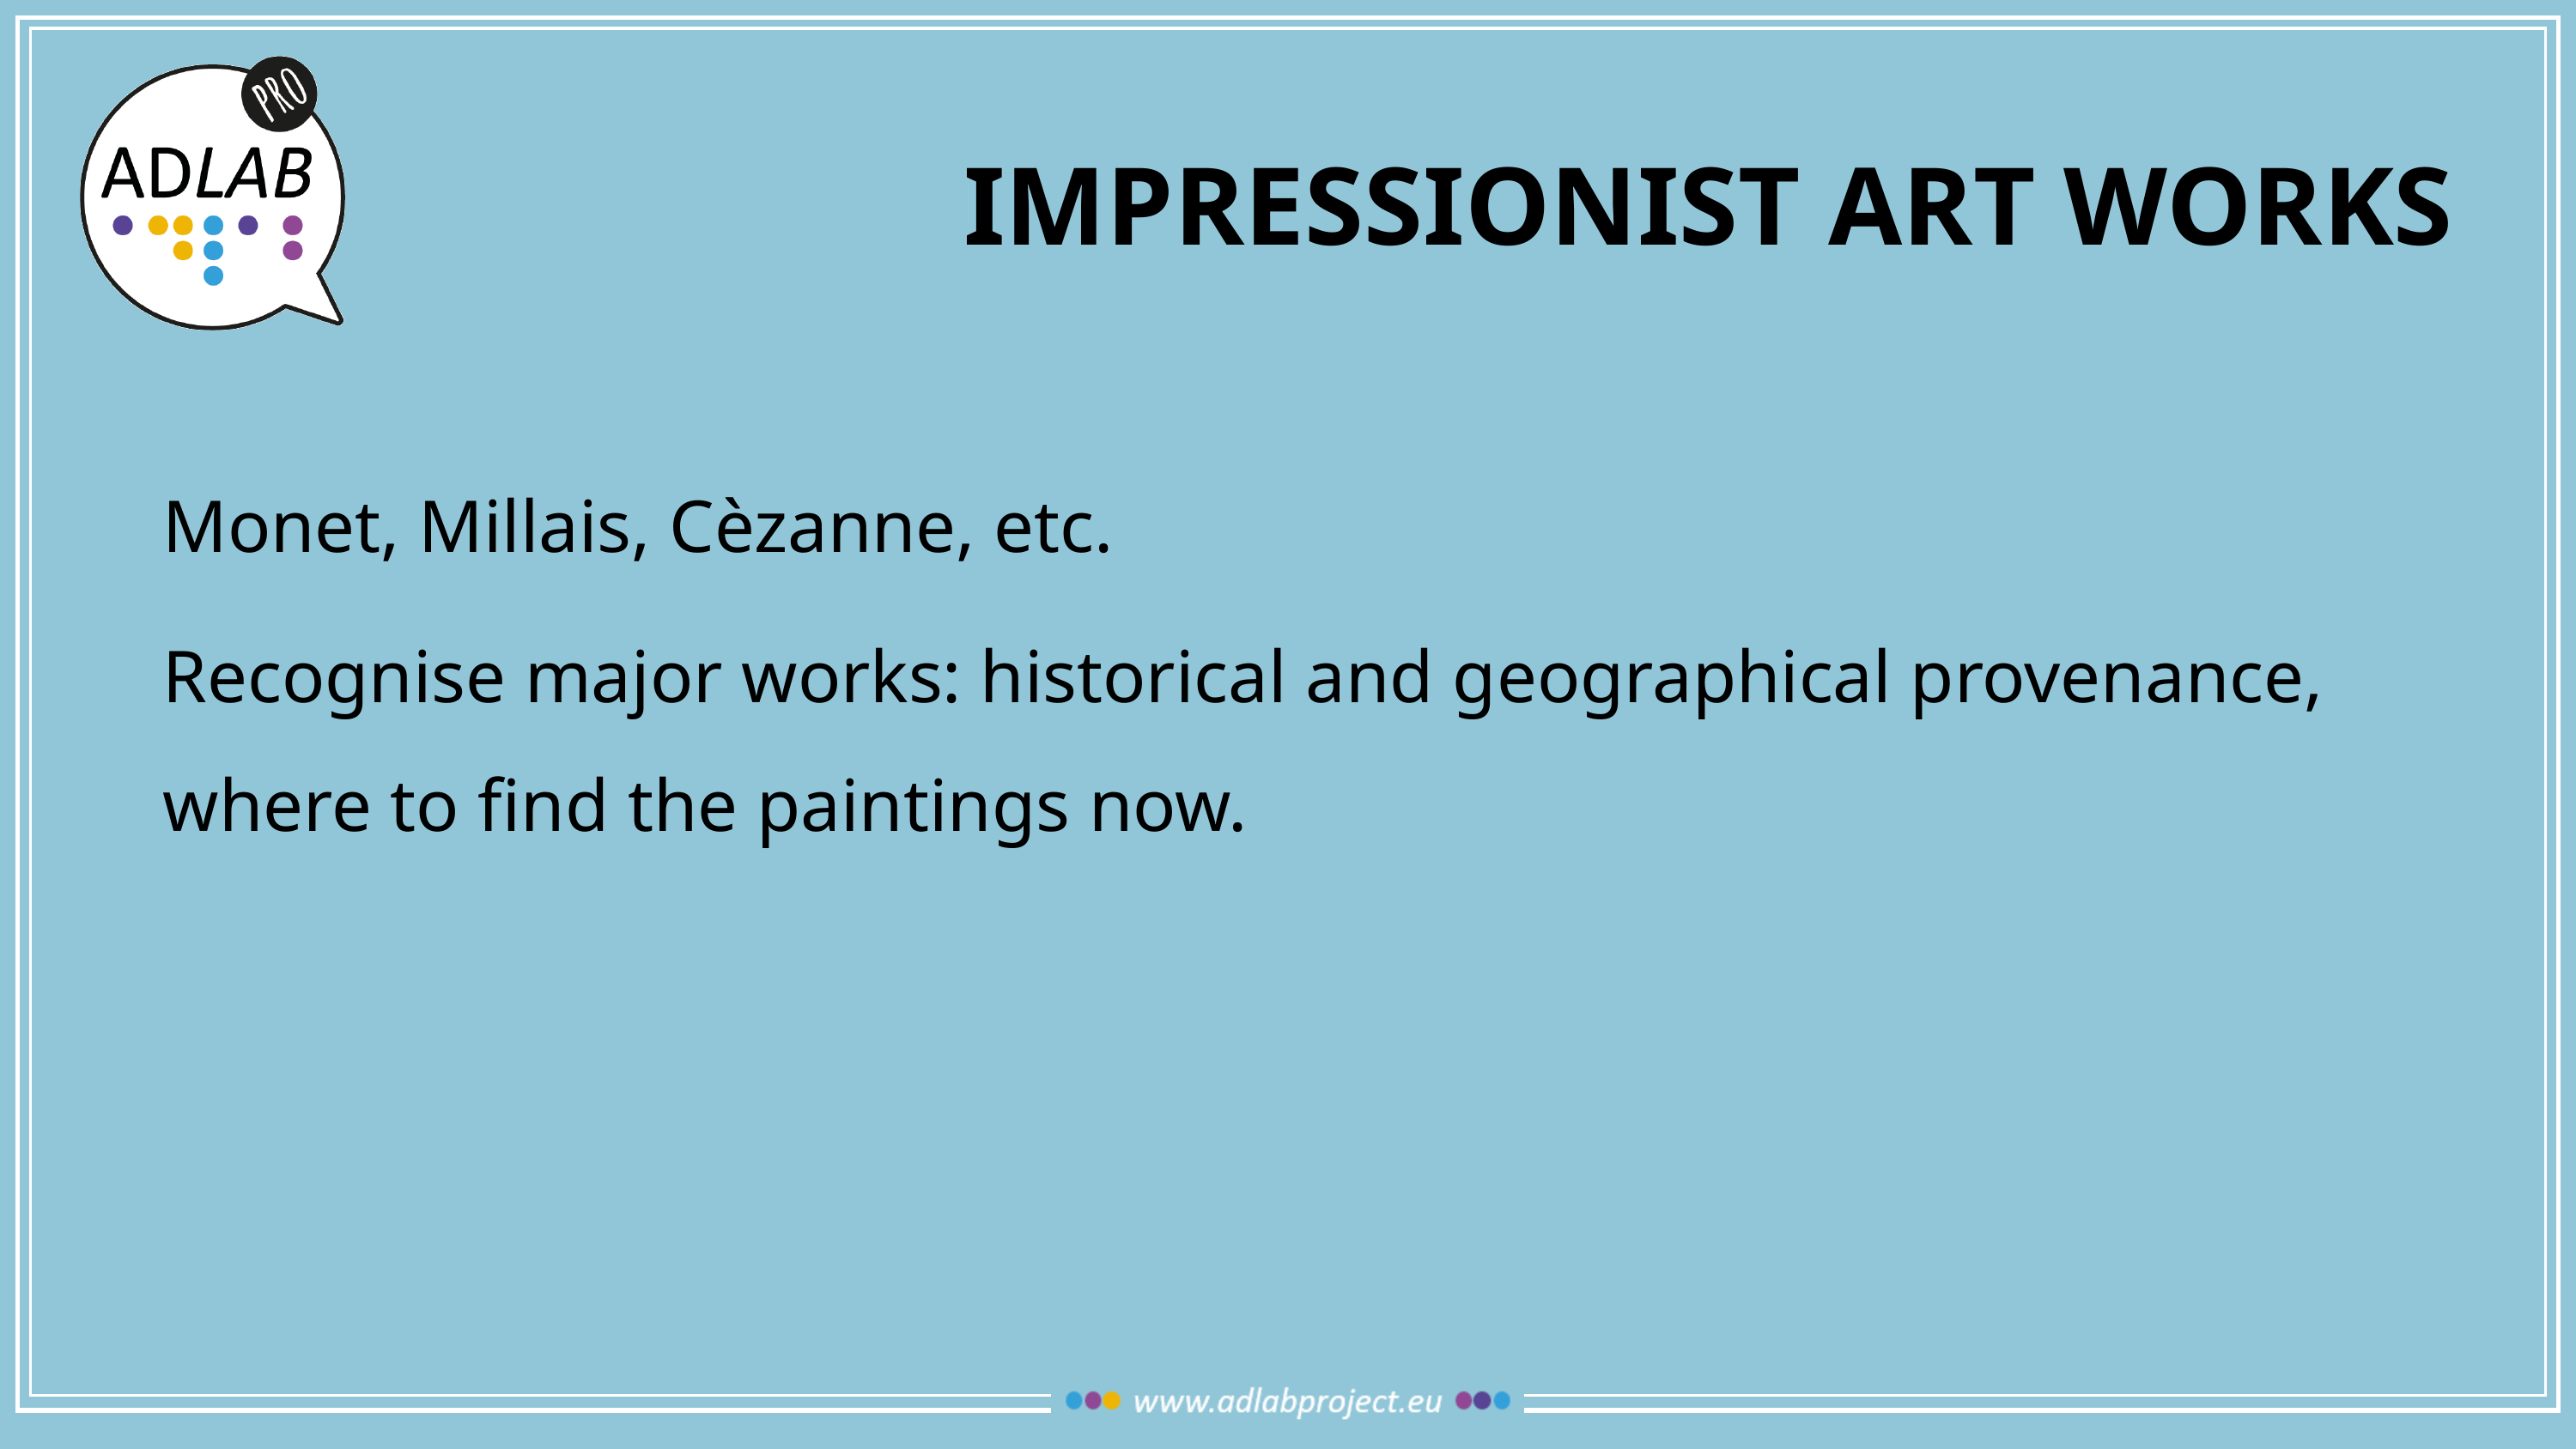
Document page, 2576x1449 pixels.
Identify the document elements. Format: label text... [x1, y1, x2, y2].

title impressionist art works [384, 70, 2467, 351]
picture [1051, 1378, 1524, 1429]
picture [72, 49, 353, 330]
list Monet, Millais, Cèzanne, etc. Recognise major works: historical and geographical provenance, where to find the paintings now. [150, 431, 2467, 1087]
